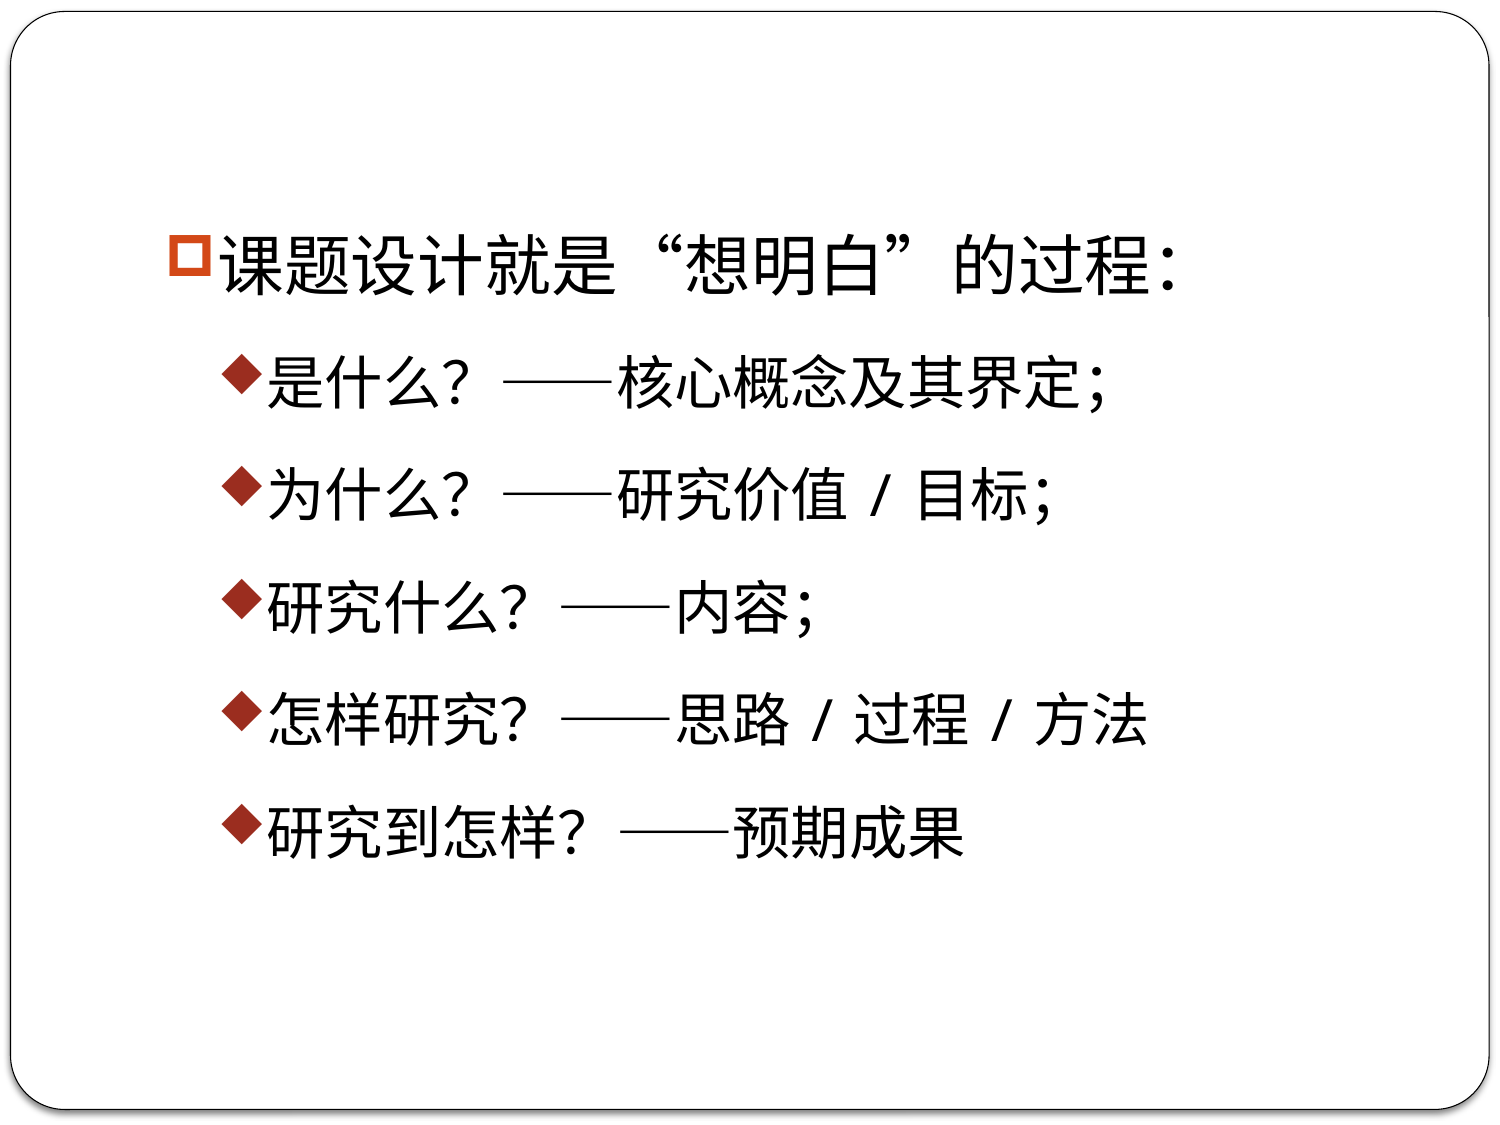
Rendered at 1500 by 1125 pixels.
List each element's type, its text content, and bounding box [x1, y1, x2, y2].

list 课题设计就是“想明白”的过程： 是什么？——核心概念及其界定； 为什么？——研究价值/目标； 研究什么？——内容； 怎样研究？——思路/过程/方法 研究到怎样？——预期成果 [150, 175, 1425, 988]
